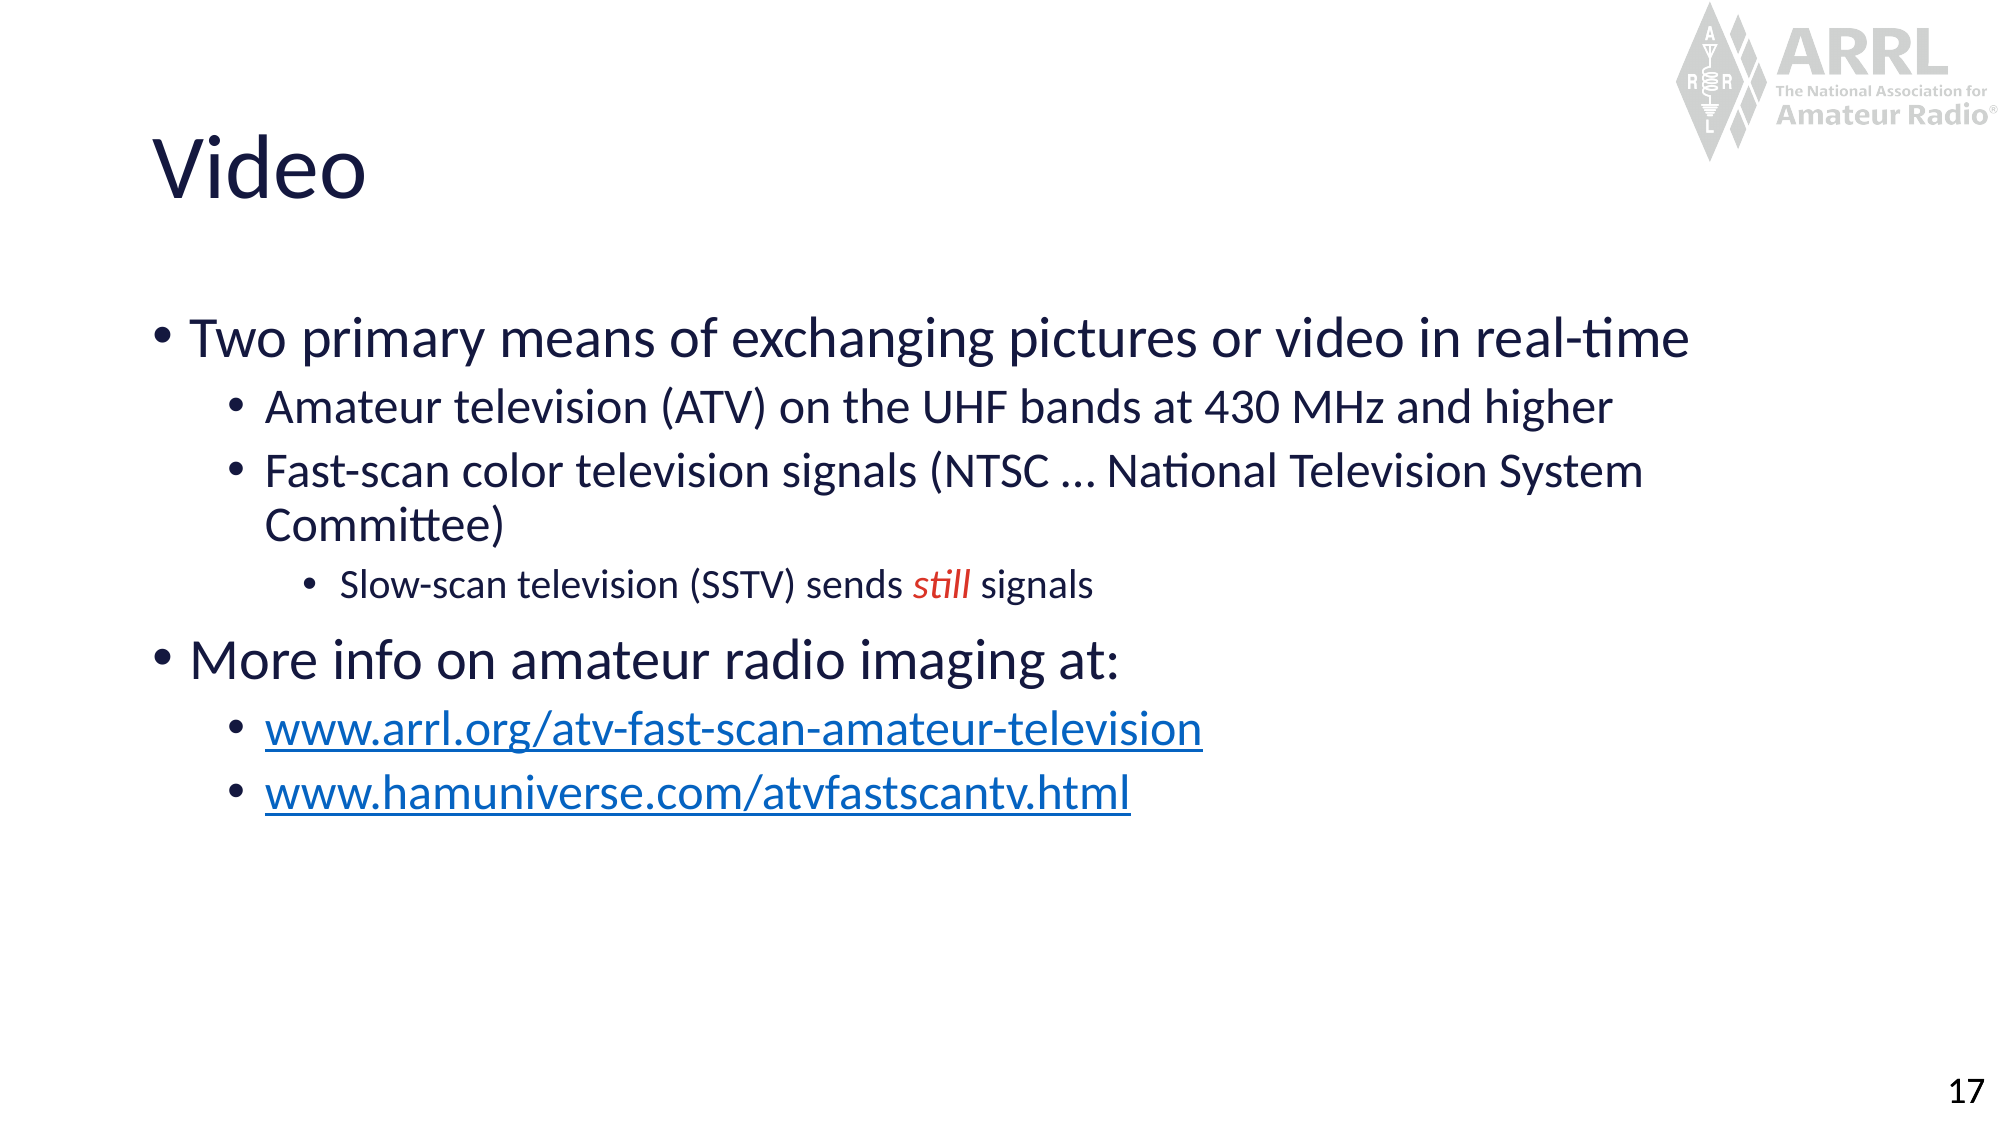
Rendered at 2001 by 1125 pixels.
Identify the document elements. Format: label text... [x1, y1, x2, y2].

title Video [137, 59, 1863, 278]
list Two primary means of exchanging pictures or video in real-time Amateur television (ATV) on the UHF bands at 430 MHz and higher Fast-scan color television signals (NTSC … National Television System Committee) Slow-scan television (SSTV) sends still signals More info on amateur radio imaging at: www.arrl.org/atv-fast-scan-amateur-television www.hamuniverse.com/atvfastscantv.html [137, 299, 1863, 1066]
picture [1674, 0, 2000, 164]
